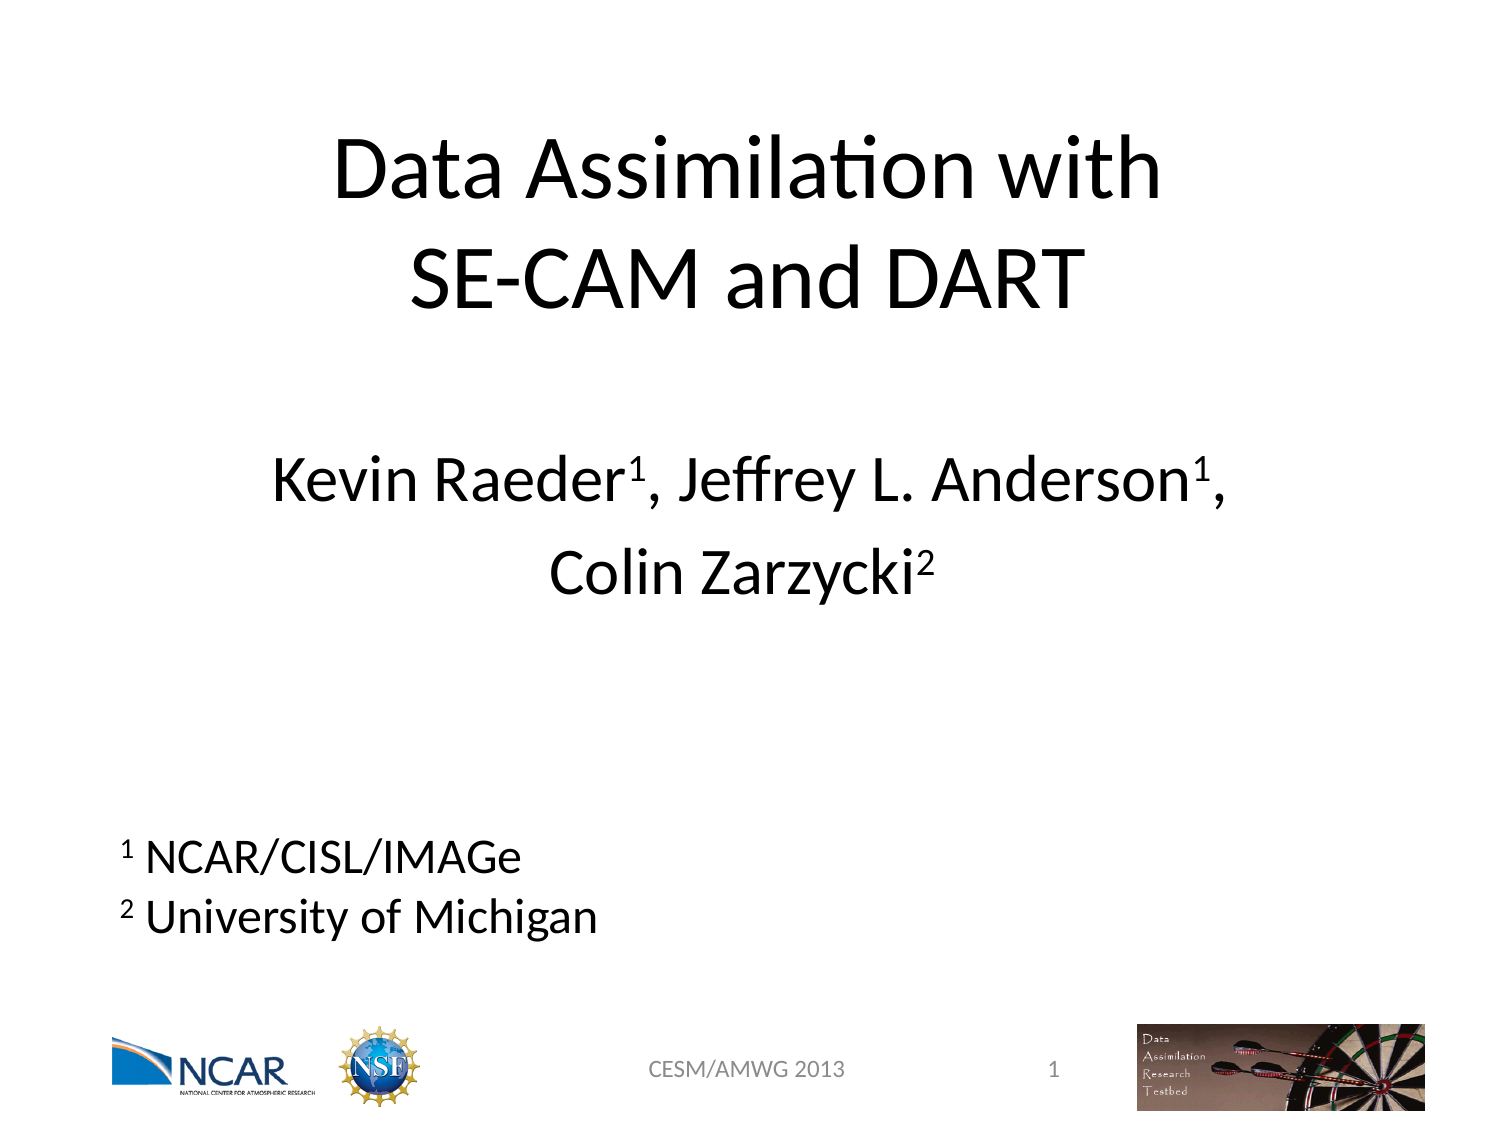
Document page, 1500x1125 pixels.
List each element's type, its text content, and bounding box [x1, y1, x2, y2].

footer CESM/AMWG 2013 [602, 1037, 892, 1098]
picture [337, 1024, 421, 1108]
title Data Assimilation with SE-CAM and DART [263, 57, 1234, 378]
slide_number 1 [1002, 1037, 1075, 1098]
subtitle Kevin Raeder1, Jeffrey L. Anderson1, Colin Zarzycki2 [225, 427, 1275, 715]
picture [1137, 1024, 1425, 1111]
picture [112, 1037, 315, 1095]
text_box 1 NCAR/CISL/IMAGe 2 University of Michigan [104, 815, 615, 951]
